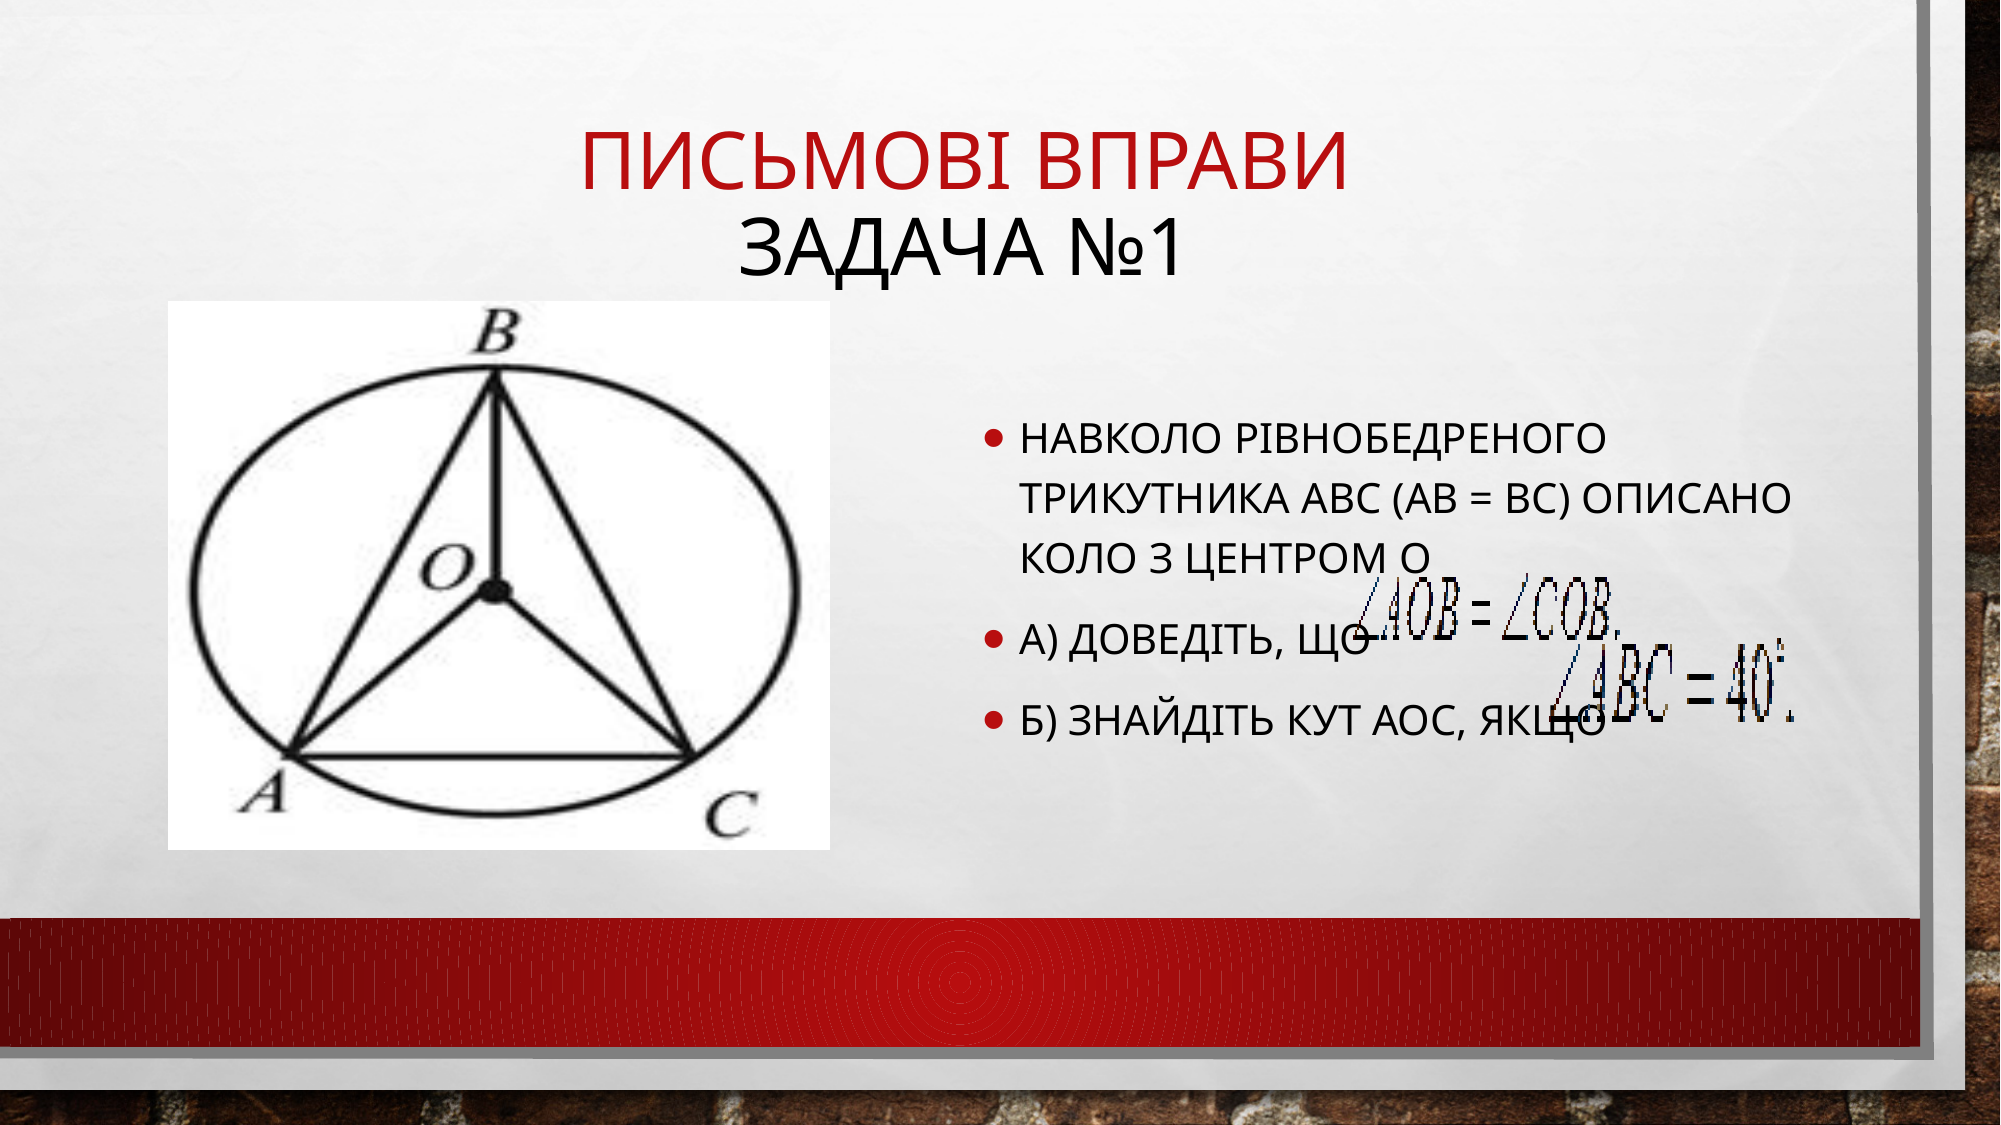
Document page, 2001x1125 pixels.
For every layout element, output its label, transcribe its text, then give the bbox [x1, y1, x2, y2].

picture [0, 0, 2000, 1125]
list Навколо рівнобедреного трикутника ABC (AB = BC) описано коло з центром O а) Доведіть, що б) Знайдіть кут AOC, якщо [967, 301, 1818, 845]
title Письмові вправи задача №1 [112, 112, 1818, 302]
picture [168, 301, 830, 851]
picture [1351, 572, 1795, 722]
